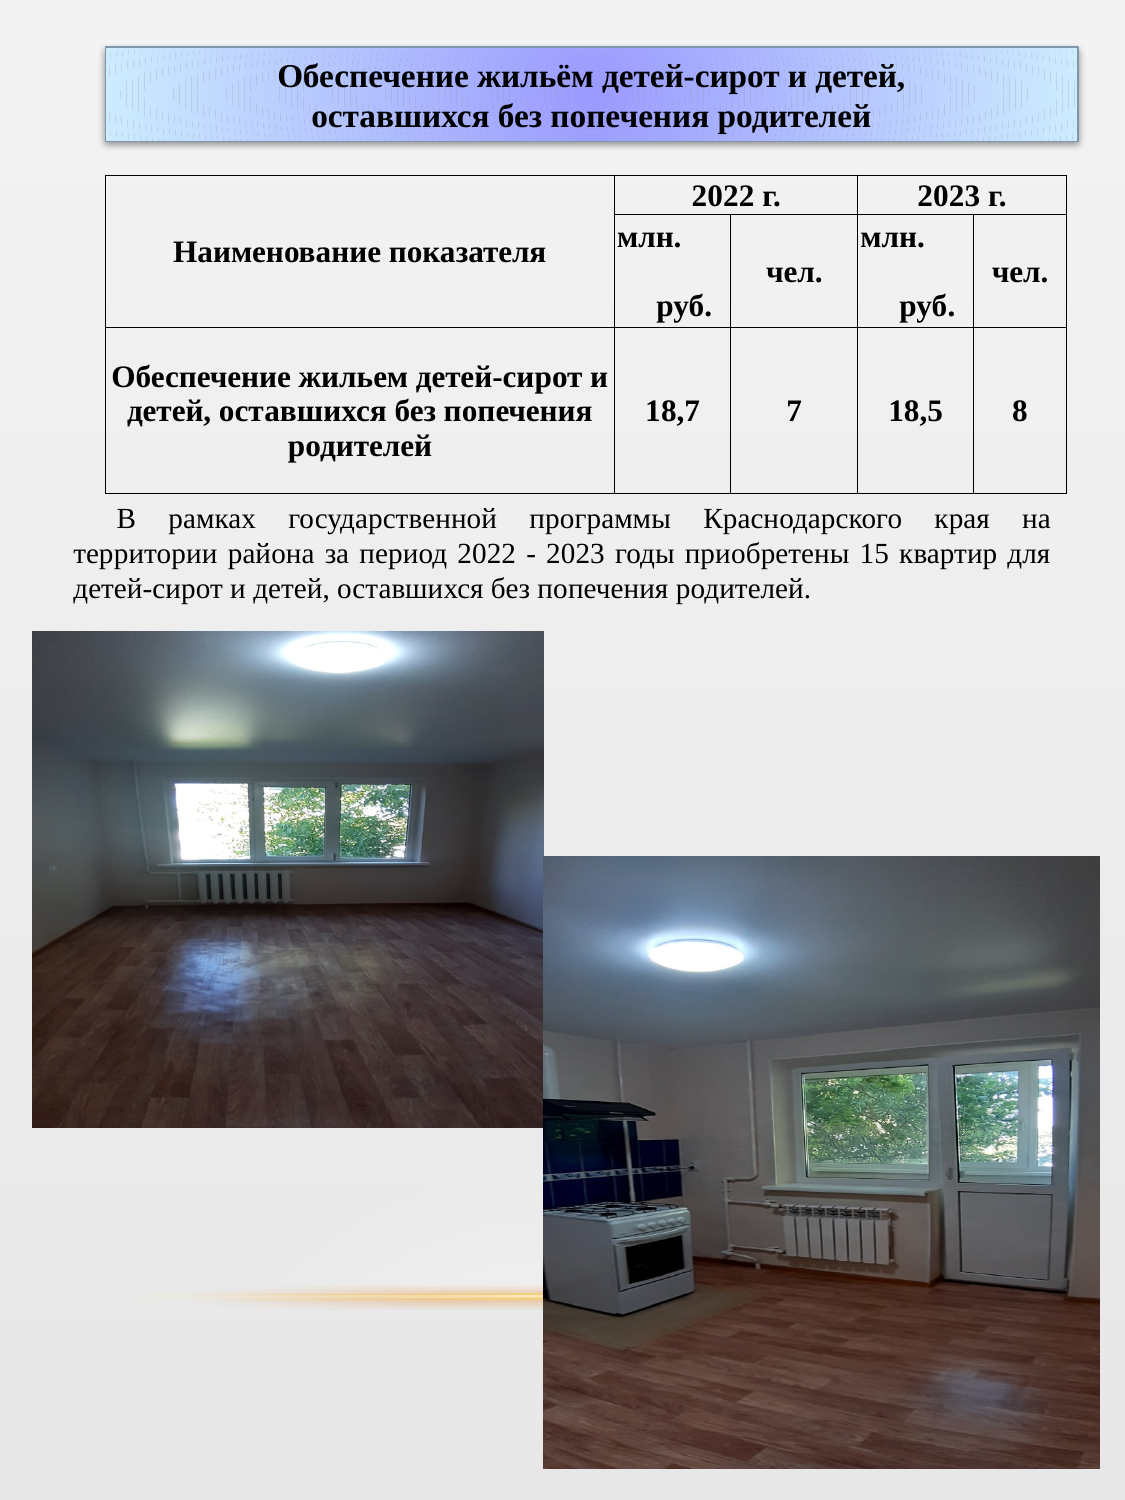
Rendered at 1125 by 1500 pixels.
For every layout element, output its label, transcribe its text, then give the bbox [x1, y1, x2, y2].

table_cell 8 [974, 328, 1066, 492]
table_cell Обеспечение жильем детей-сирот и детей, оставшихся без попечения родителей [106, 328, 614, 492]
table_cell 18,5 [858, 328, 973, 492]
table_cell чел. [974, 215, 1066, 327]
table_header 2022 г. [615, 176, 857, 214]
table_cell 7 [731, 328, 857, 492]
table_header 2023 г. [858, 176, 1066, 214]
table_cell млн. руб. [858, 215, 973, 327]
table_header Наименование показателя [106, 176, 614, 327]
table_cell 18,7 [615, 328, 730, 492]
text_box Обеспечение жильём детей-сирот и детей, оставшихся без попечения родителей [105, 46, 1079, 142]
table_cell млн. руб. [615, 215, 730, 327]
picture [0, 0, 1125, 1500]
text_box В рамках государственной программы Краснодарского края на территории района за период 2022 - 2023 годы приобретены 15 квартир для детей-сирот и детей, оставшихся без попечения родителей. [58, 492, 1067, 612]
table_cell чел. [731, 215, 857, 327]
